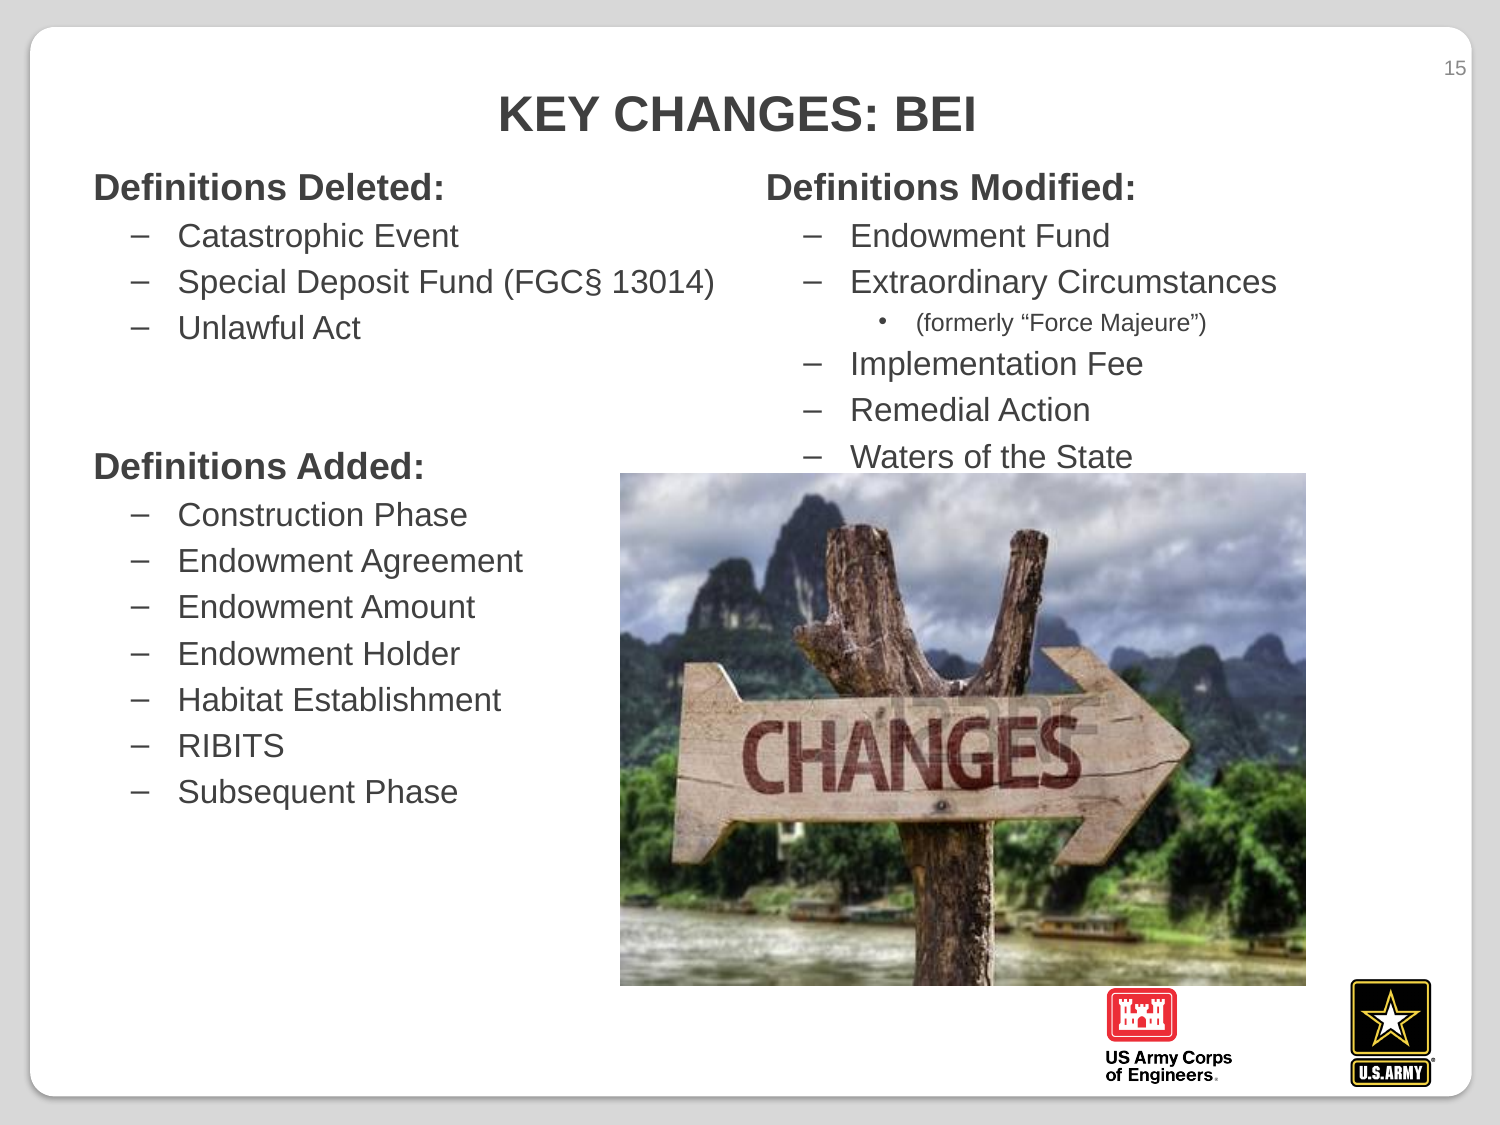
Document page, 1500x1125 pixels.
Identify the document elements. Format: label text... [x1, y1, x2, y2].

picture [1106, 988, 1232, 1084]
title Key Changes: BEI [49, 44, 1426, 178]
slide_number 15 [1362, 37, 1482, 98]
picture [619, 473, 1482, 1113]
list Definitions Deleted: Catastrophic Event Special Deposit Fund (FGC§ 13014) Unlawful Act Definitions Added: Construction Phase Endowment Agreement Endowment Amount Endowment Holder Habitat Establishment RIBITS Subsequent Phase Definitions Modified: Endowment Fund Extraordinary Circumstances (formerly “Force Majeure”) Implementation Fee Remedial Action Waters of the State [78, 154, 1454, 987]
